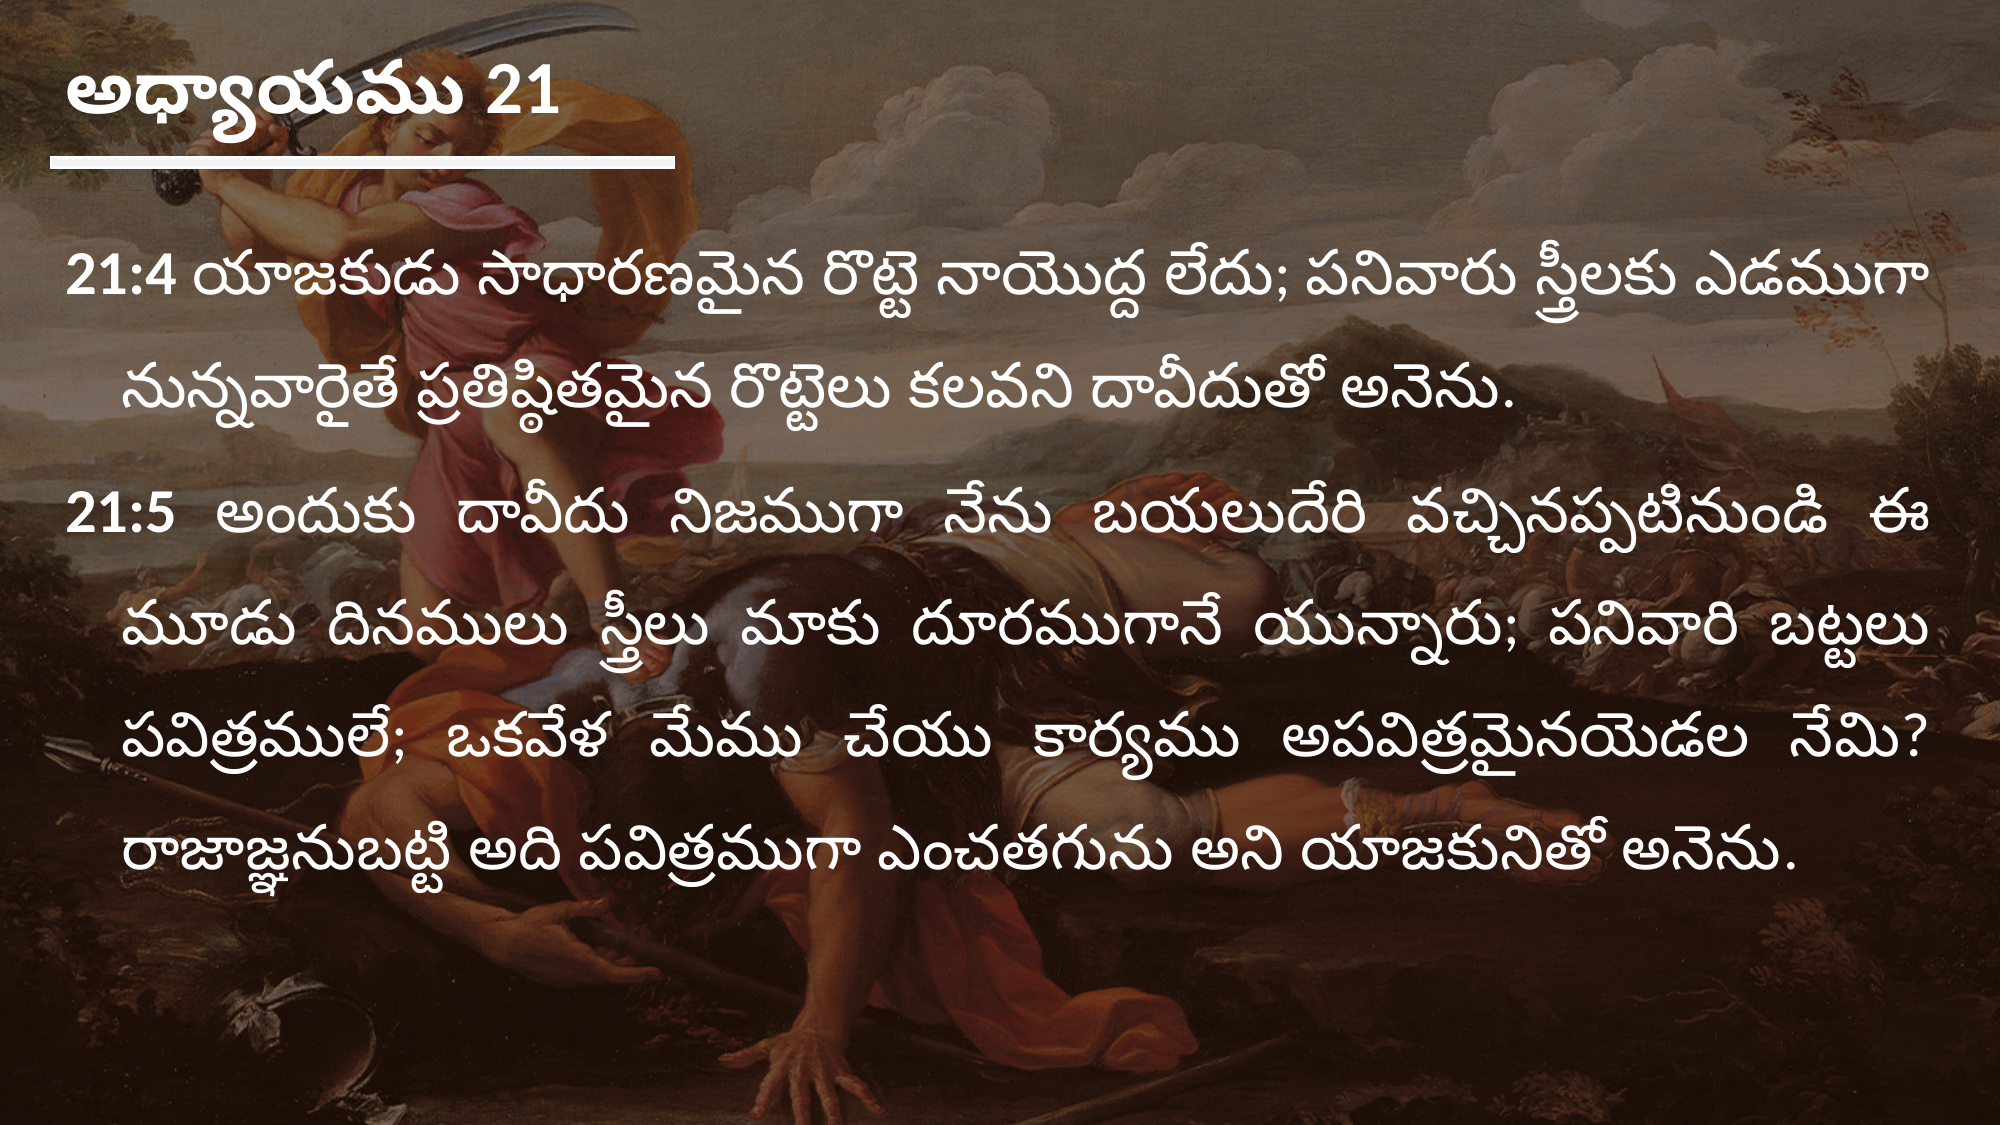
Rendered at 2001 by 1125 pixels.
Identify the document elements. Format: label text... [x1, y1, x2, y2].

list 21:4 యాజకుడు సాధారణమైన రొట్టె నాయొద్ద లేదు; పనివారు స్త్రీలకు ఎడముగా నున్నవారైతే ప్రతిష్ఠితమైన రొట్టెలు కలవని దావీదుతో అనెను. 21:5 అందుకు దావీదు నిజముగా నేను బయలుదేరి వచ్చినప్పటినుండి ఈ మూడు దినములు స్త్రీలు మాకు దూరముగానే యున్నారు; పనివారి బట్టలు పవిత్రములే; ఒకవేళ మేము చేయు కార్యము అపవిత్రమైనయెడల నేమి? రాజాజ్ఞనుబట్టి అది పవిత్రముగా ఎంచతగును అని యాజకునితో అనెను. [50, 187, 1946, 1063]
picture [0, 0, 2000, 1125]
title అధ్యాయము 21 [50, 0, 1925, 167]
